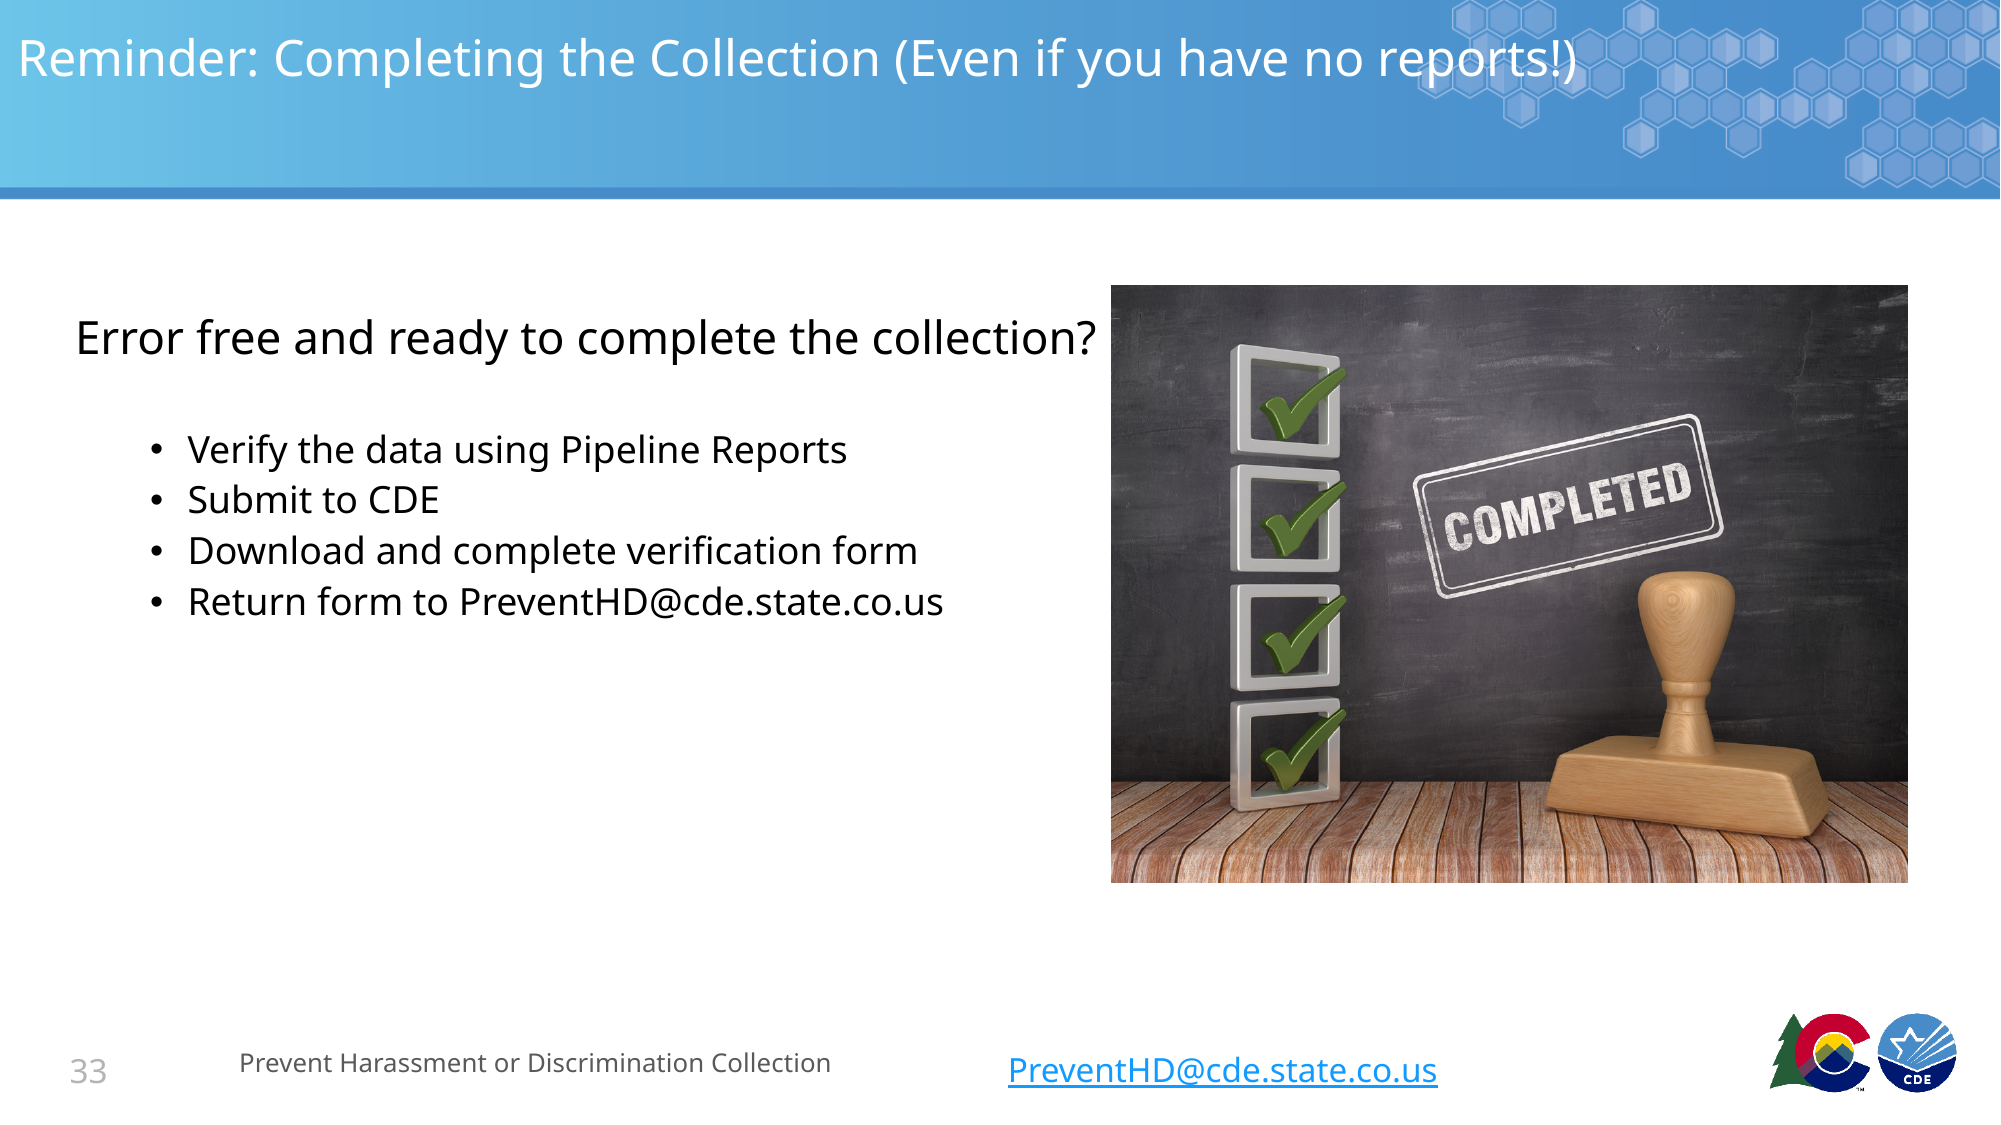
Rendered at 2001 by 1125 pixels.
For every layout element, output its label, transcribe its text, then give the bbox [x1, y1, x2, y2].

picture [1768, 1012, 1957, 1093]
title Reminder: Completing the Collection (Even if you have no reports!) [17, 33, 1673, 182]
slide_number 33 [54, 1042, 191, 1103]
picture [0, 0, 2000, 200]
list Prevent Harassment or Discrimination Collection [224, 1042, 960, 1103]
list Error free and ready to complete the collection? Verify the data using Pipeline Reports Submit to CDE Download and complete verification form Return form to PreventHD@cde.state.co.us [0, 254, 1807, 969]
list PreventHD@cde.state.co.us [992, 1042, 1714, 1103]
picture [1111, 285, 1908, 883]
